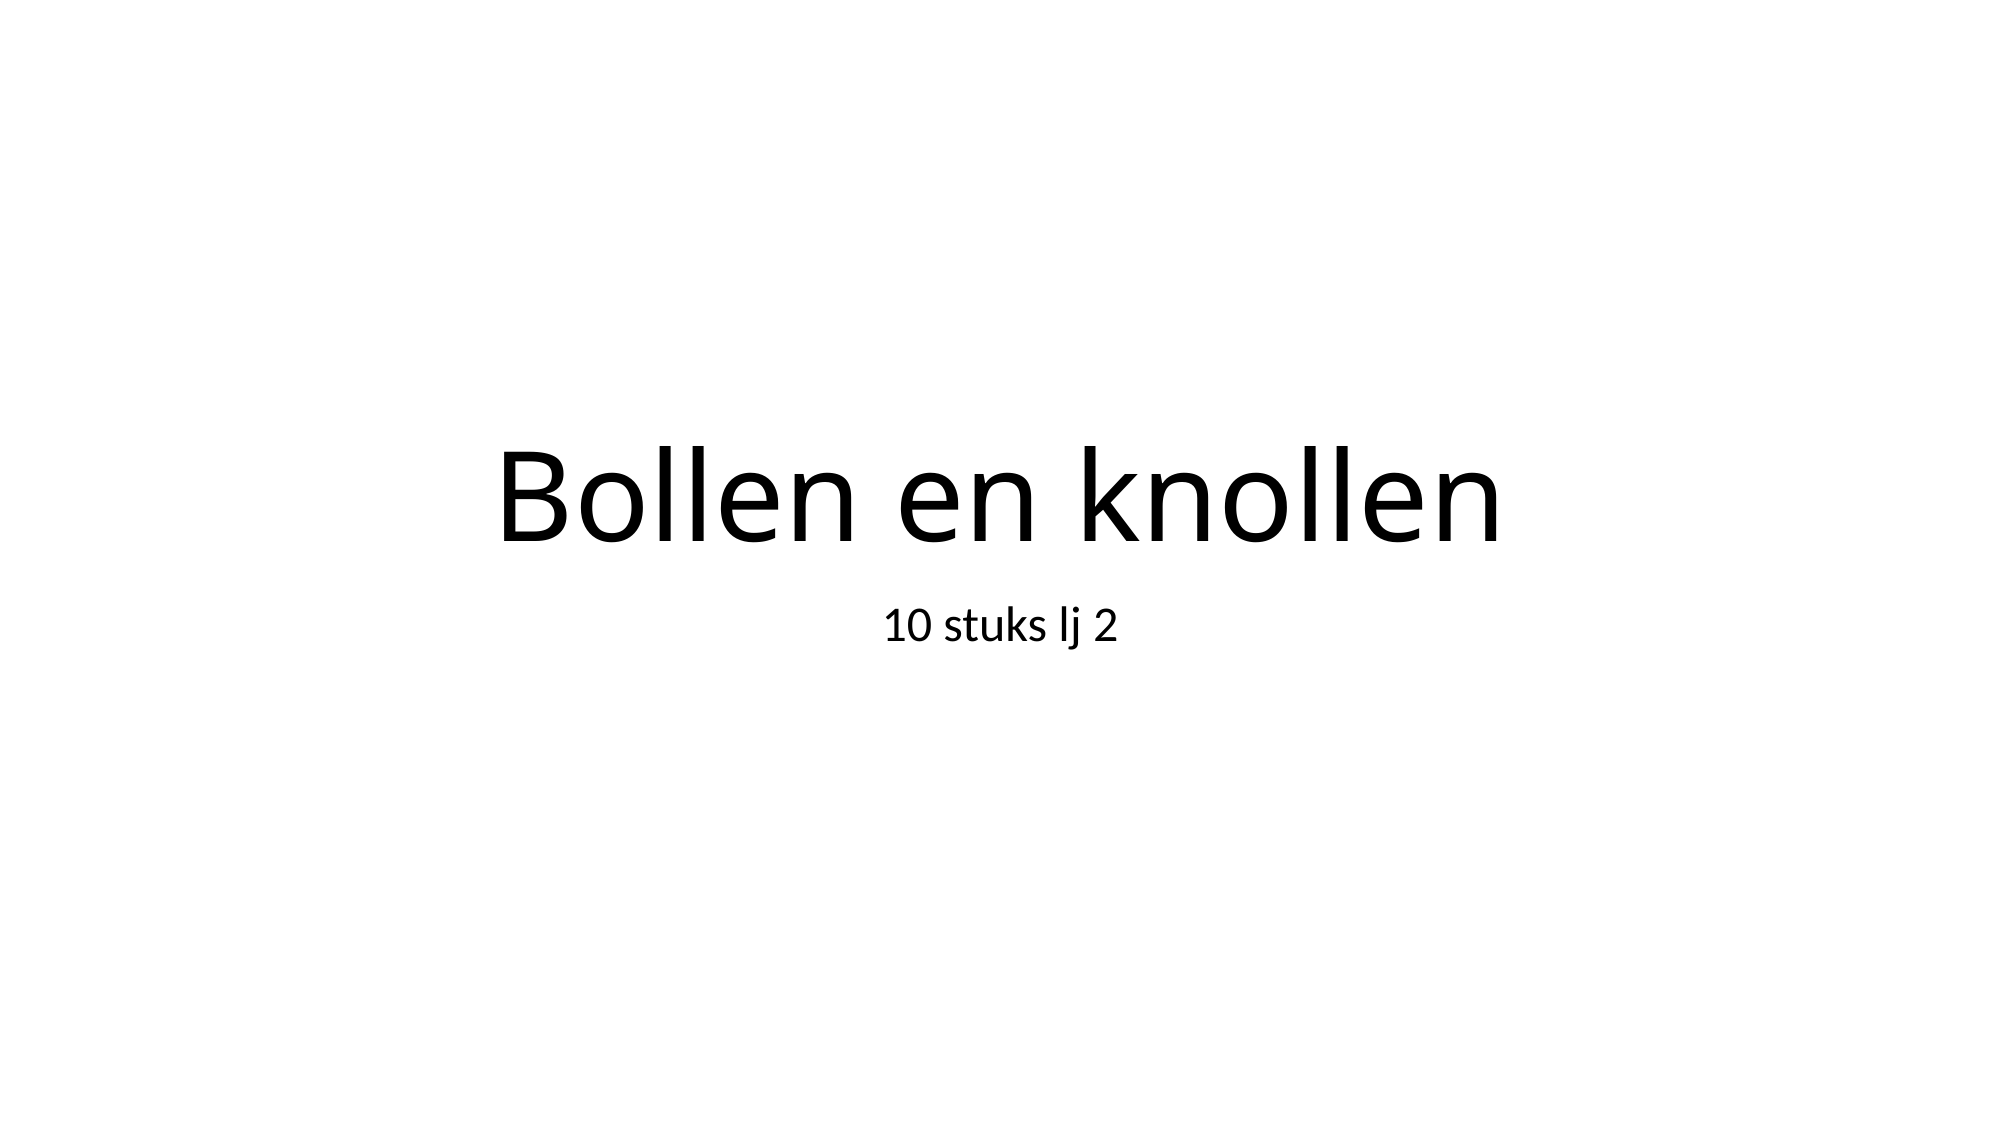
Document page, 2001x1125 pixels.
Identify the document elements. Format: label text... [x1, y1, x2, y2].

subtitle 10 stuks lj 2 [249, 590, 1750, 863]
title Bollen en knollen [249, 184, 1750, 576]
